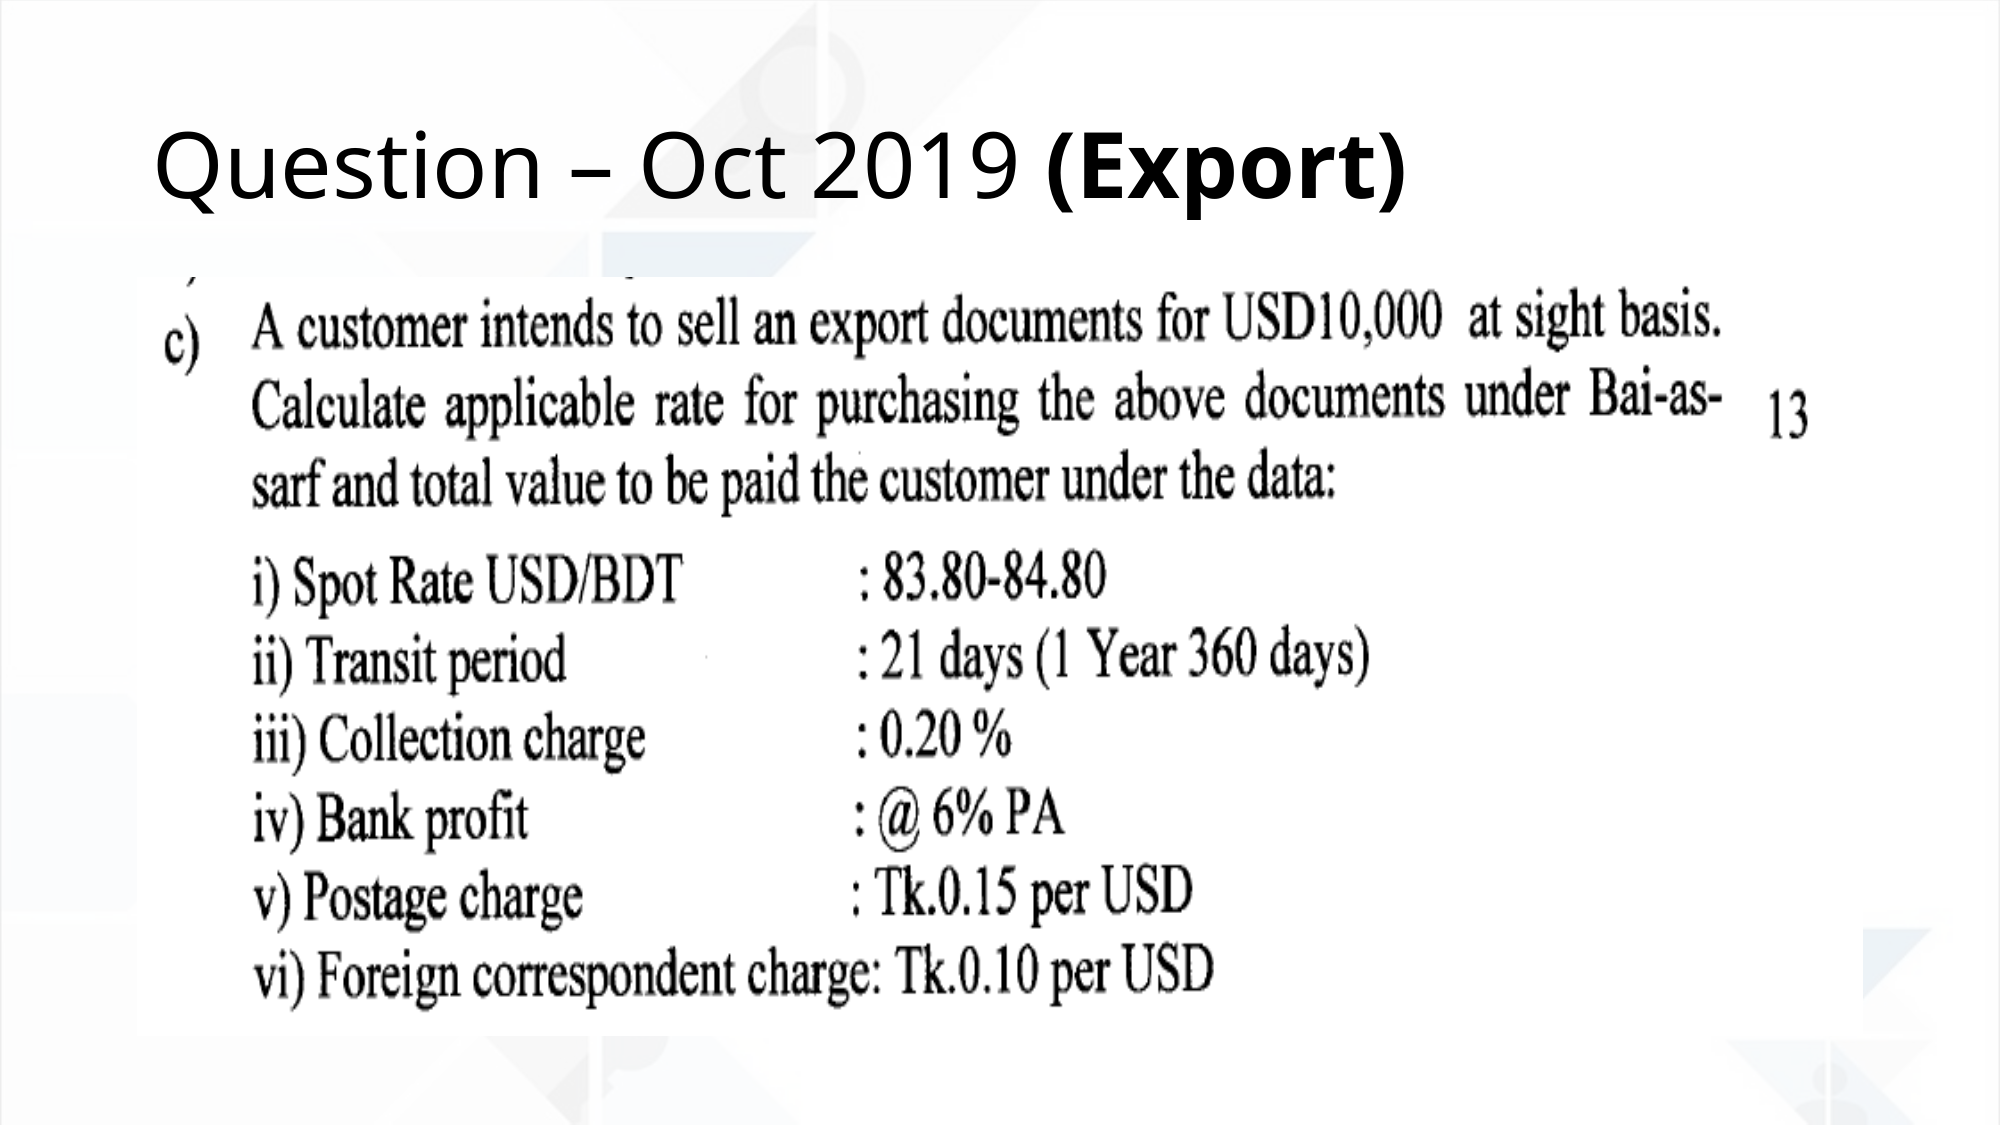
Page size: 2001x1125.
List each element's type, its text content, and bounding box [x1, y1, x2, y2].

title Question – Oct 2019 (Export) [137, 59, 1863, 277]
picture [137, 277, 1863, 1036]
